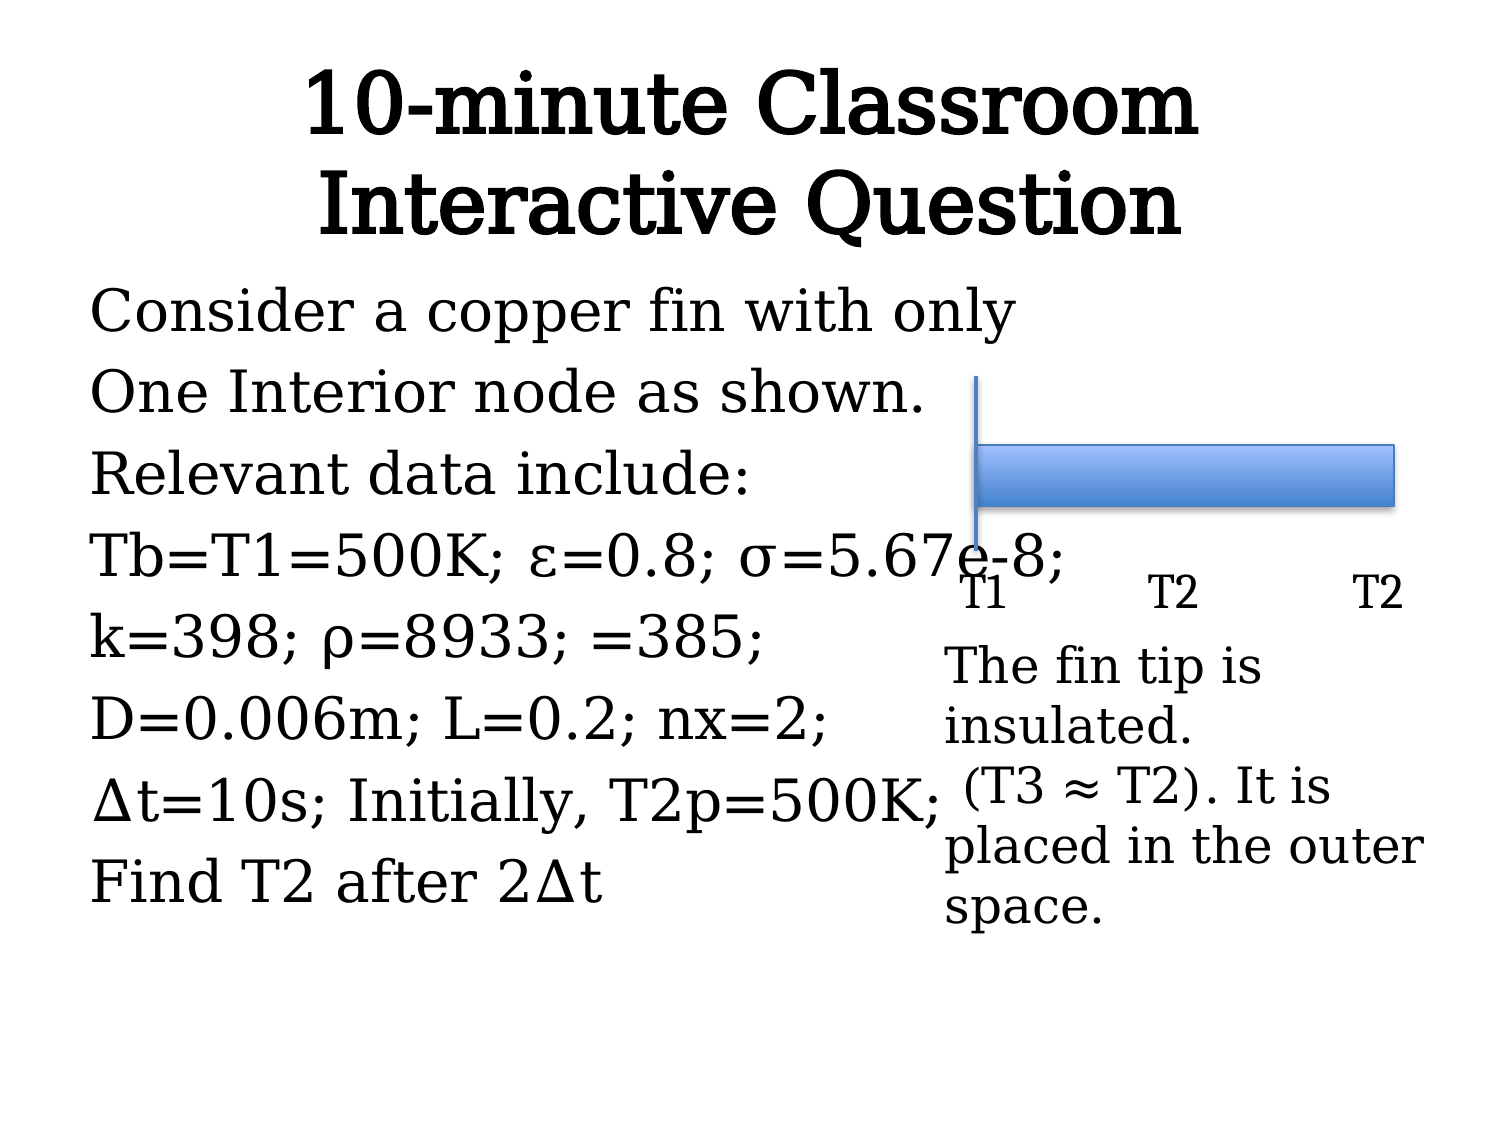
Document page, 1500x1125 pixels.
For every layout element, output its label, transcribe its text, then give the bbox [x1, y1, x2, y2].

title 10-minute Classroom Interactive Question [75, 41, 1425, 209]
text_box [983, 444, 1395, 507]
text_box T1 T2 T2 [944, 550, 1456, 626]
text_box The fin tip is insulated. (T3 ≈ T2). It is placed in the outer space. [930, 626, 1477, 942]
